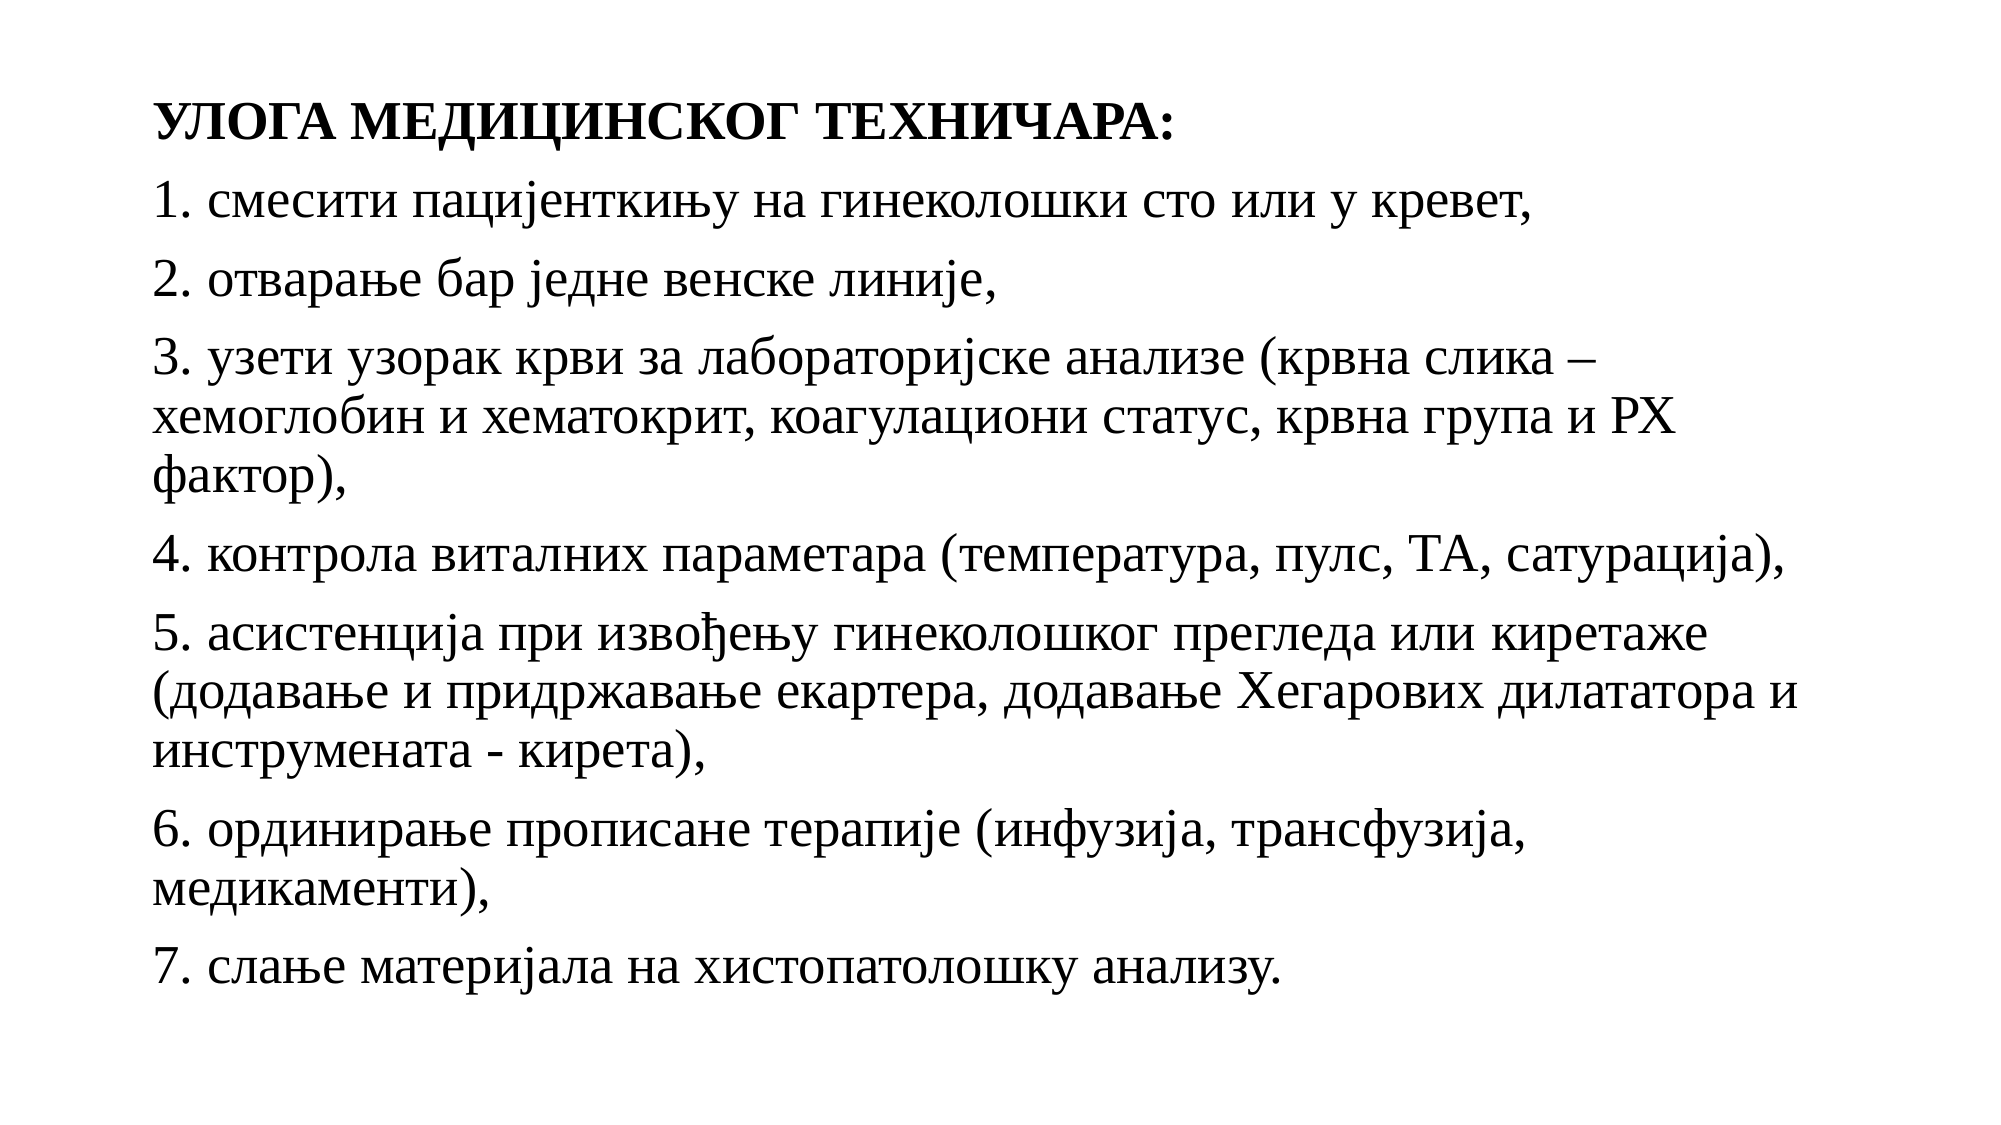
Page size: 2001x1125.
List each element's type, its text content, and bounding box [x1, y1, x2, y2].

list УЛОГА МЕДИЦИНСКОГ ТЕХНИЧАРА: 1. смесити пацијенткињу на гинеколошки сто или у кревет, 2. отварање бар једне венске линије, 3. узети узорак крви за лабораторијске анализе (крвна слика – хемоглобин и хематокрит, коагулациони статус, крвна група и РХ фактор), 4. контрола виталних параметара (температура, пулс, ТА, сатурација), 5. асистенција при извођењу гинеколошког прегледа или киретаже (додавање и придржавање екартера, додавање Хегарових дилататора и инструмената - кирета), 6. ординирање прописане терапије (инфузија, трансфузија, медикаменти), 7. слање материјала на хистопатолошку анализу. [137, 84, 1863, 1014]
